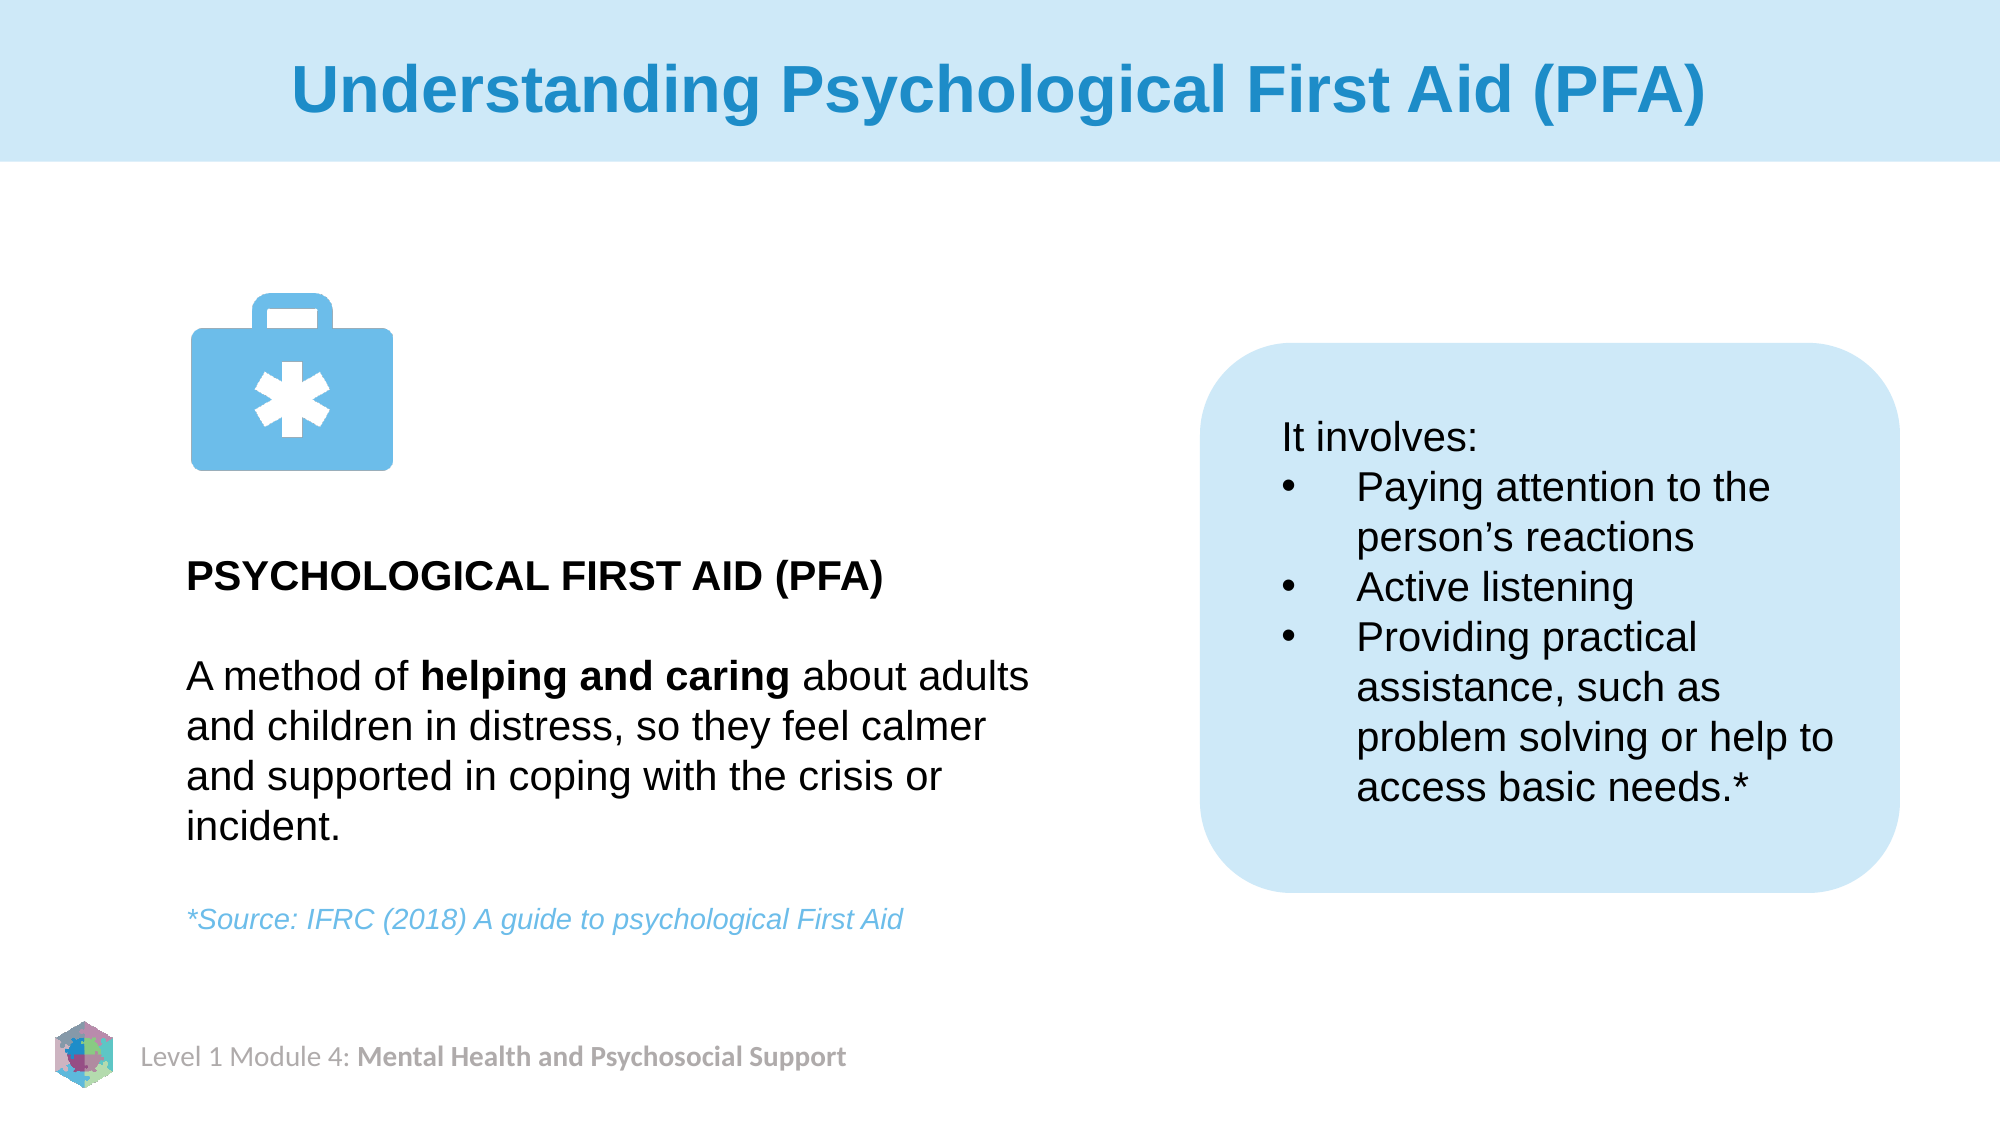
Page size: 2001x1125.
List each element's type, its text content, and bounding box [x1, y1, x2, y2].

text_box PSYCHOLOGICAL FIRST AID (PFA) A method of helping and caring about adults and children in distress, so they feel calmer and supported in coping with the crisis or incident. [171, 541, 1053, 857]
title Understanding Psychological First Aid (PFA) [137, 19, 1863, 163]
picture [55, 1021, 113, 1088]
picture [171, 265, 413, 508]
text_box *Source: IFRC (2018) A guide to psychological First Aid [171, 892, 939, 943]
text_box It involves: Paying attention to the person’s reactions Active listening Providing practical assistance, such as problem solving or help to access basic needs.* [1266, 402, 1863, 818]
text_box [1198, 341, 1902, 895]
